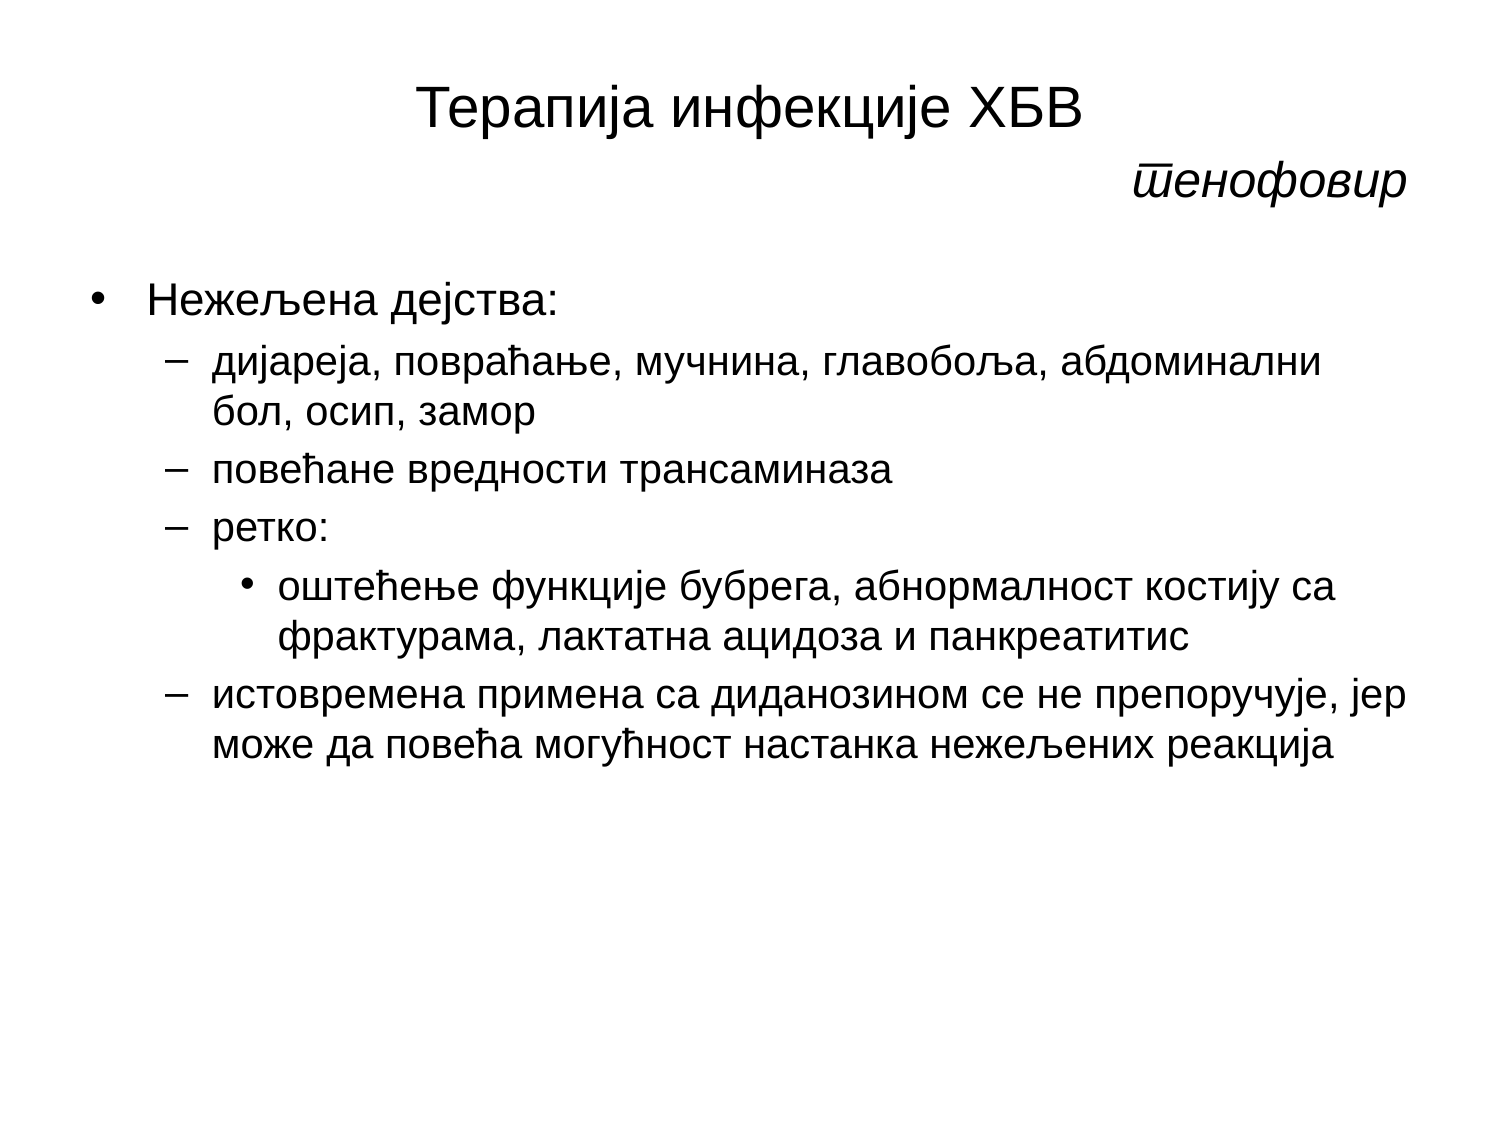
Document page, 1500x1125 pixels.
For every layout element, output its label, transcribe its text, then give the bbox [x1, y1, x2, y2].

title Терапија инфекције ХБВ тенофовир [75, 45, 1425, 233]
list Нежељена дејства: дијареја, повраћање, мучнина, главобоља, абдоминални бол, осип, замор повећане вредности трансаминаза ретко: оштећење функције бубрега, абнормалност костију са фрактурама, лактатна ацидоза и панкреатитис истовремена примена са диданозином се не препоручује, јер може да повећа могућност настанка нежељених реакција [75, 262, 1425, 1005]
